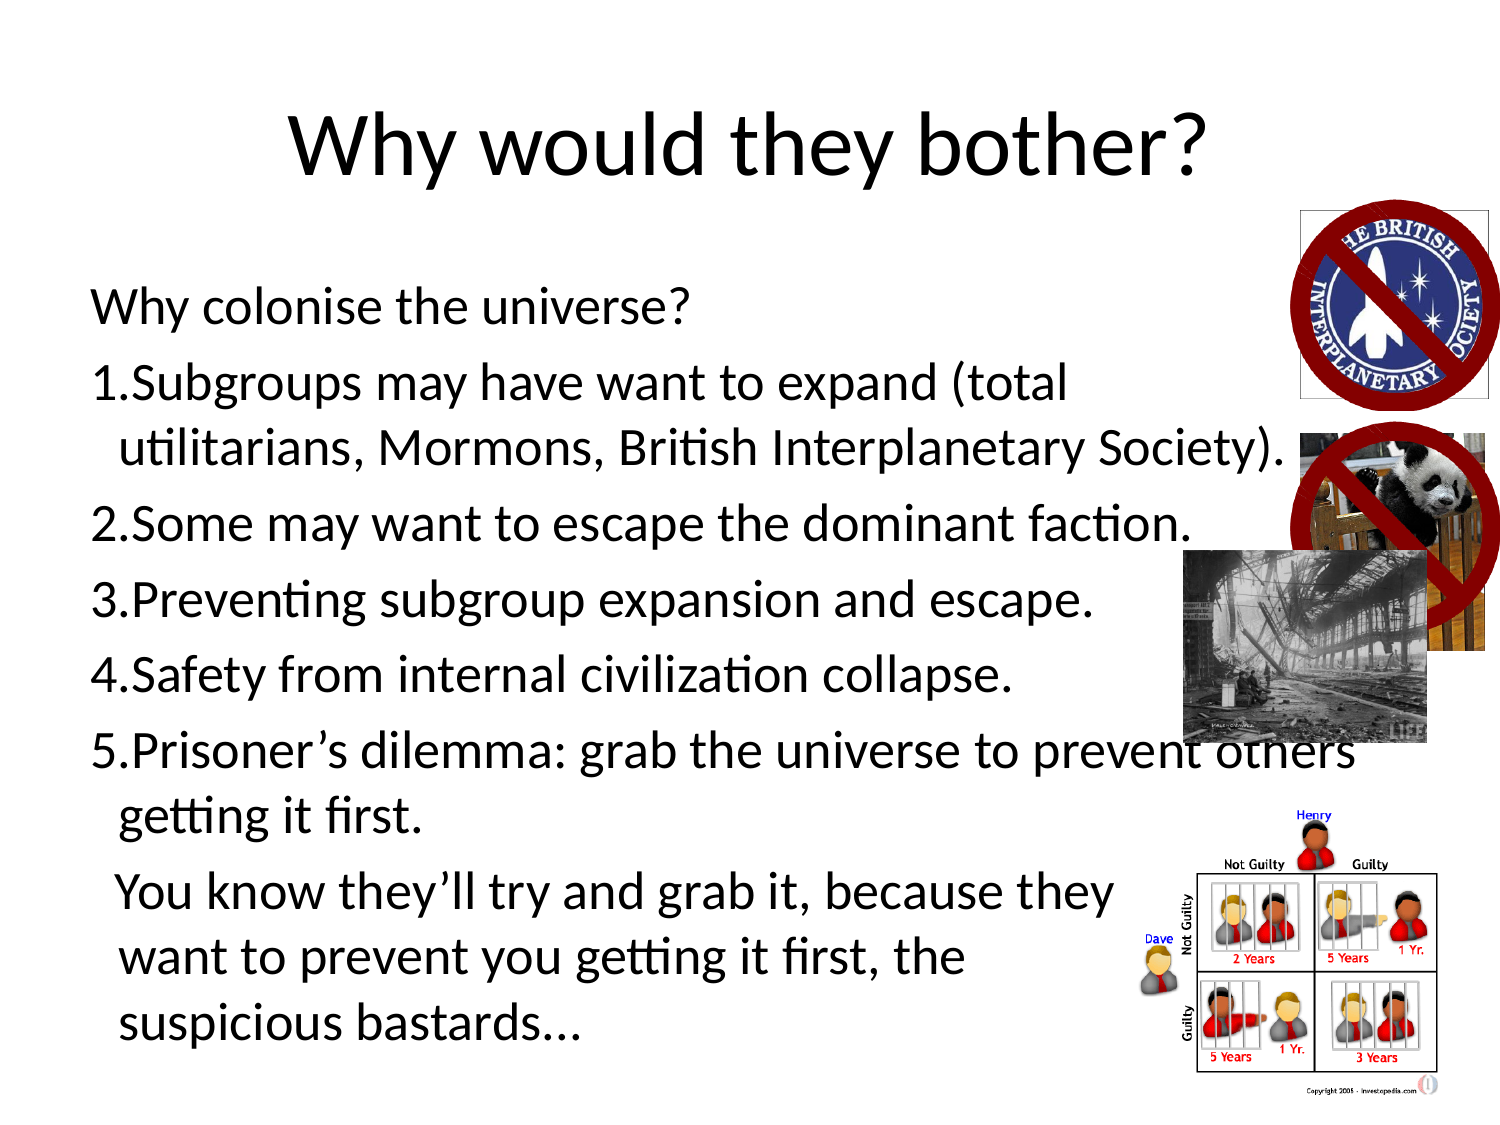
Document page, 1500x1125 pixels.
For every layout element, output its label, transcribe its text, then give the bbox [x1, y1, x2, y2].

title Why would they bother? [75, 45, 1425, 233]
picture [1183, 421, 1500, 743]
picture [1290, 198, 1500, 411]
list Why colonise the universe? Subgroups may have want to expand (total utilitarians, Mormons, British Interplanetary Society). Some may want to escape the dominant faction. Preventing subgroup expansion and escape. Safety from internal civilization collapse. Prisoner’s dilemma: grab the universe to prevent others getting it first. You know they’ll try and grab it, because they want to prevent you getting it first, the suspicious bastards... [75, 262, 1425, 1125]
picture [1136, 808, 1443, 1098]
